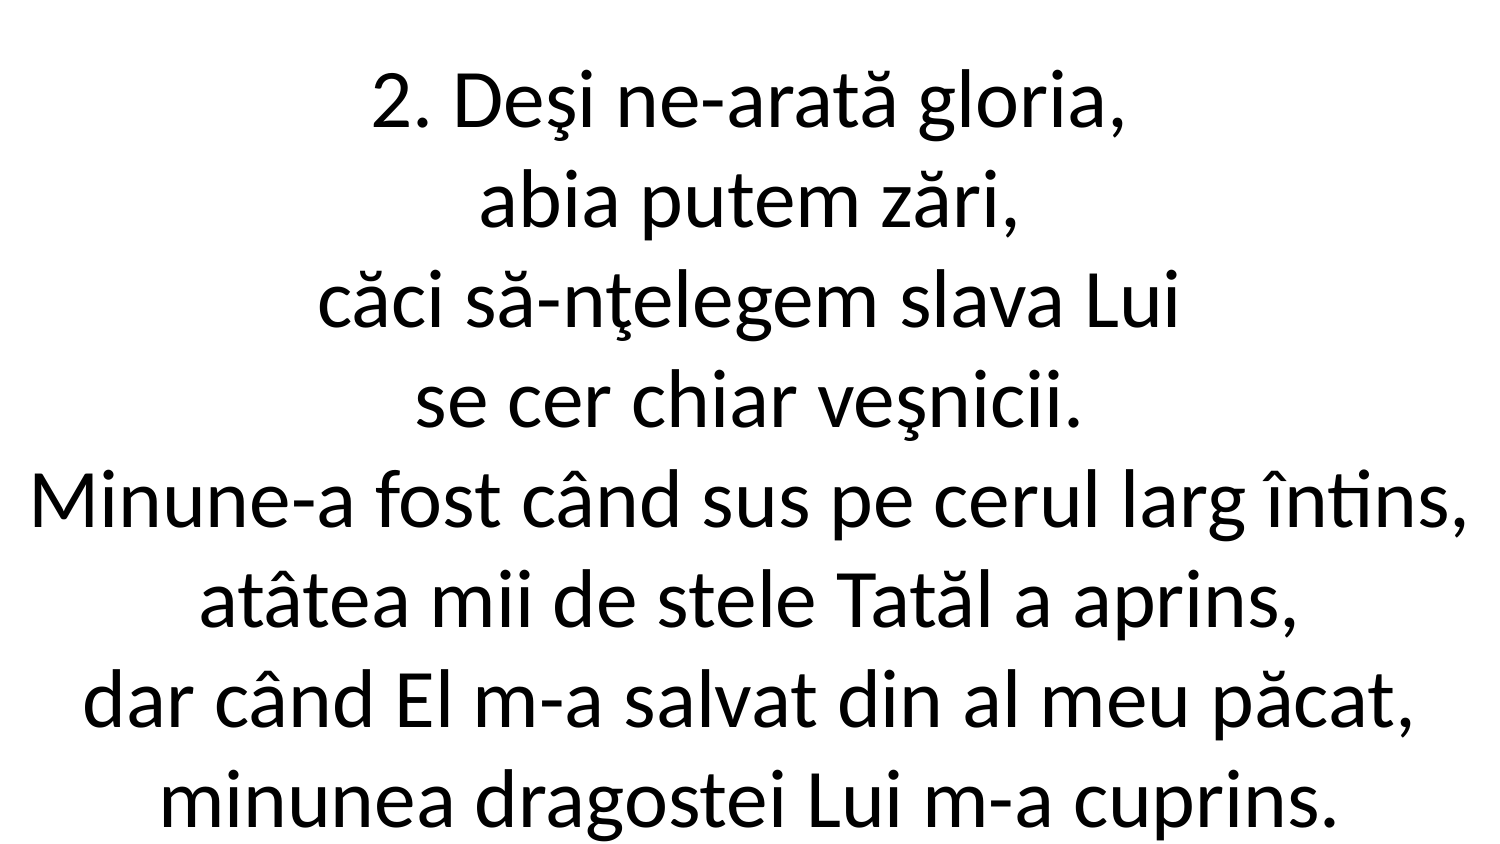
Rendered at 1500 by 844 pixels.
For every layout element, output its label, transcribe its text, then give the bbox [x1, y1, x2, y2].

text_box 2. Deşi ne-arată gloria, abia putem zări, căci să-nţelegem slava Lui se cer chiar veşnicii. Minune-a fost când sus pe cerul larg întins, atâtea mii de stele Tatăl a aprins, dar când El m-a salvat din al meu păcat, minunea dragostei Lui m-a cuprins. [13, 0, 1487, 844]
